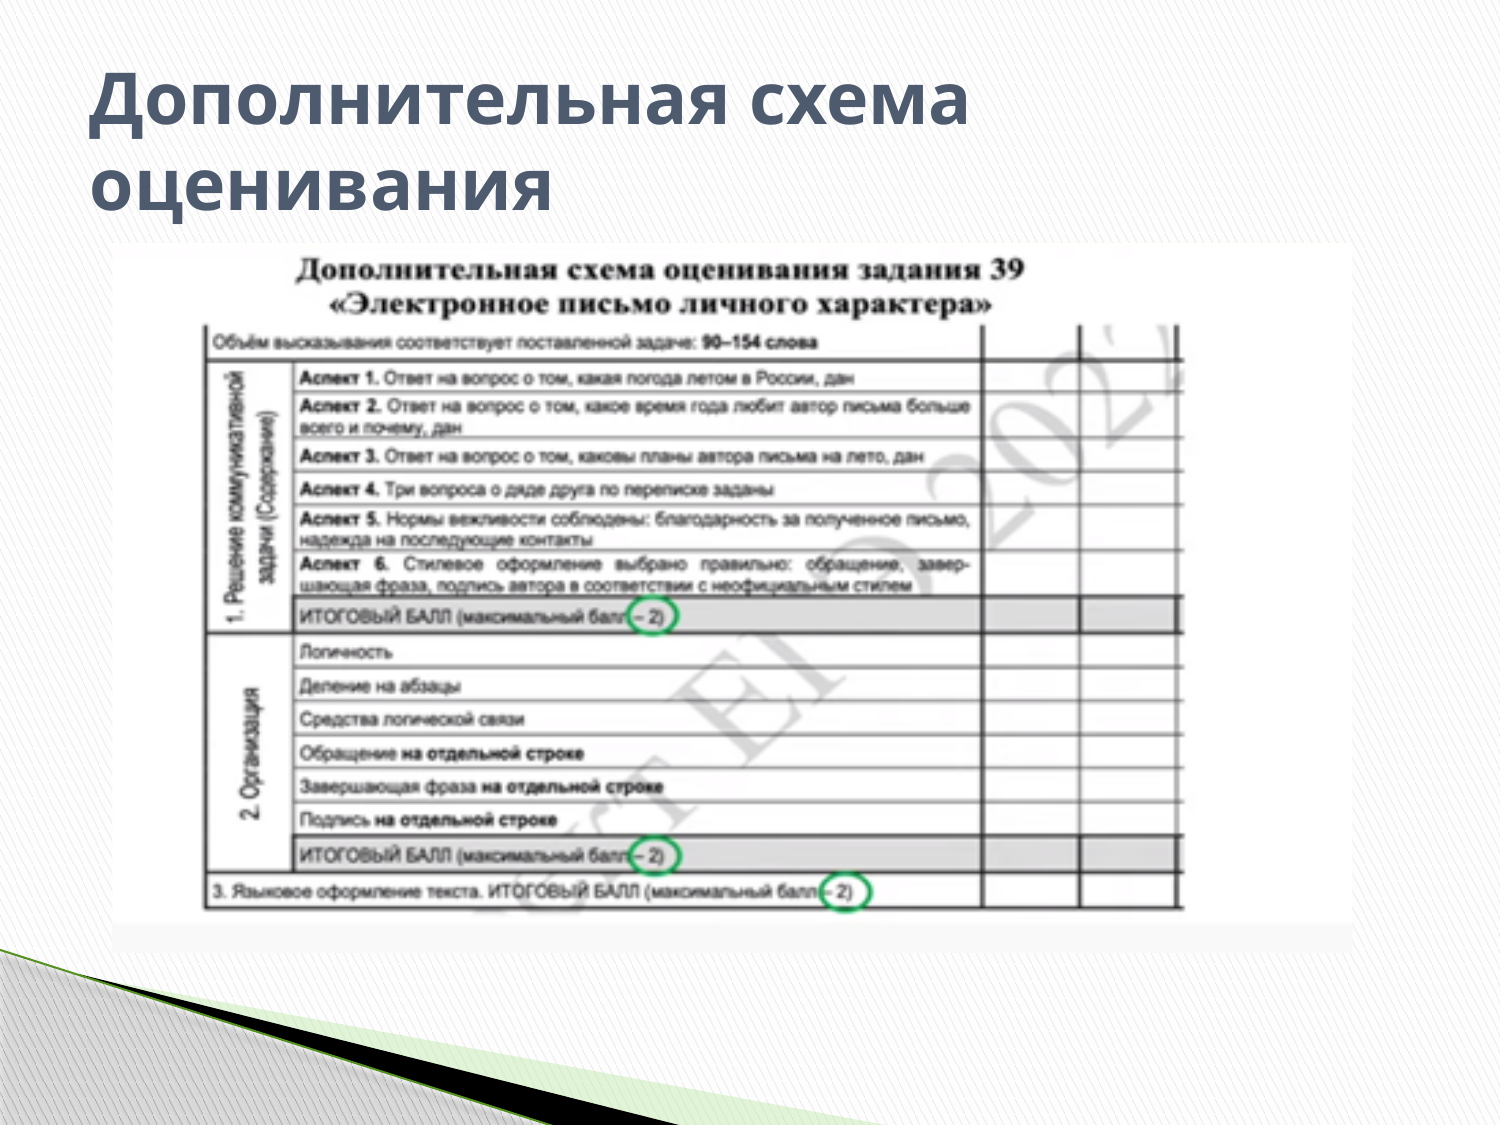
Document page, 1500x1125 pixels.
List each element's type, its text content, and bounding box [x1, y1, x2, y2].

title Дополнительная схема оценивания [75, 45, 1425, 233]
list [111, 243, 1353, 953]
